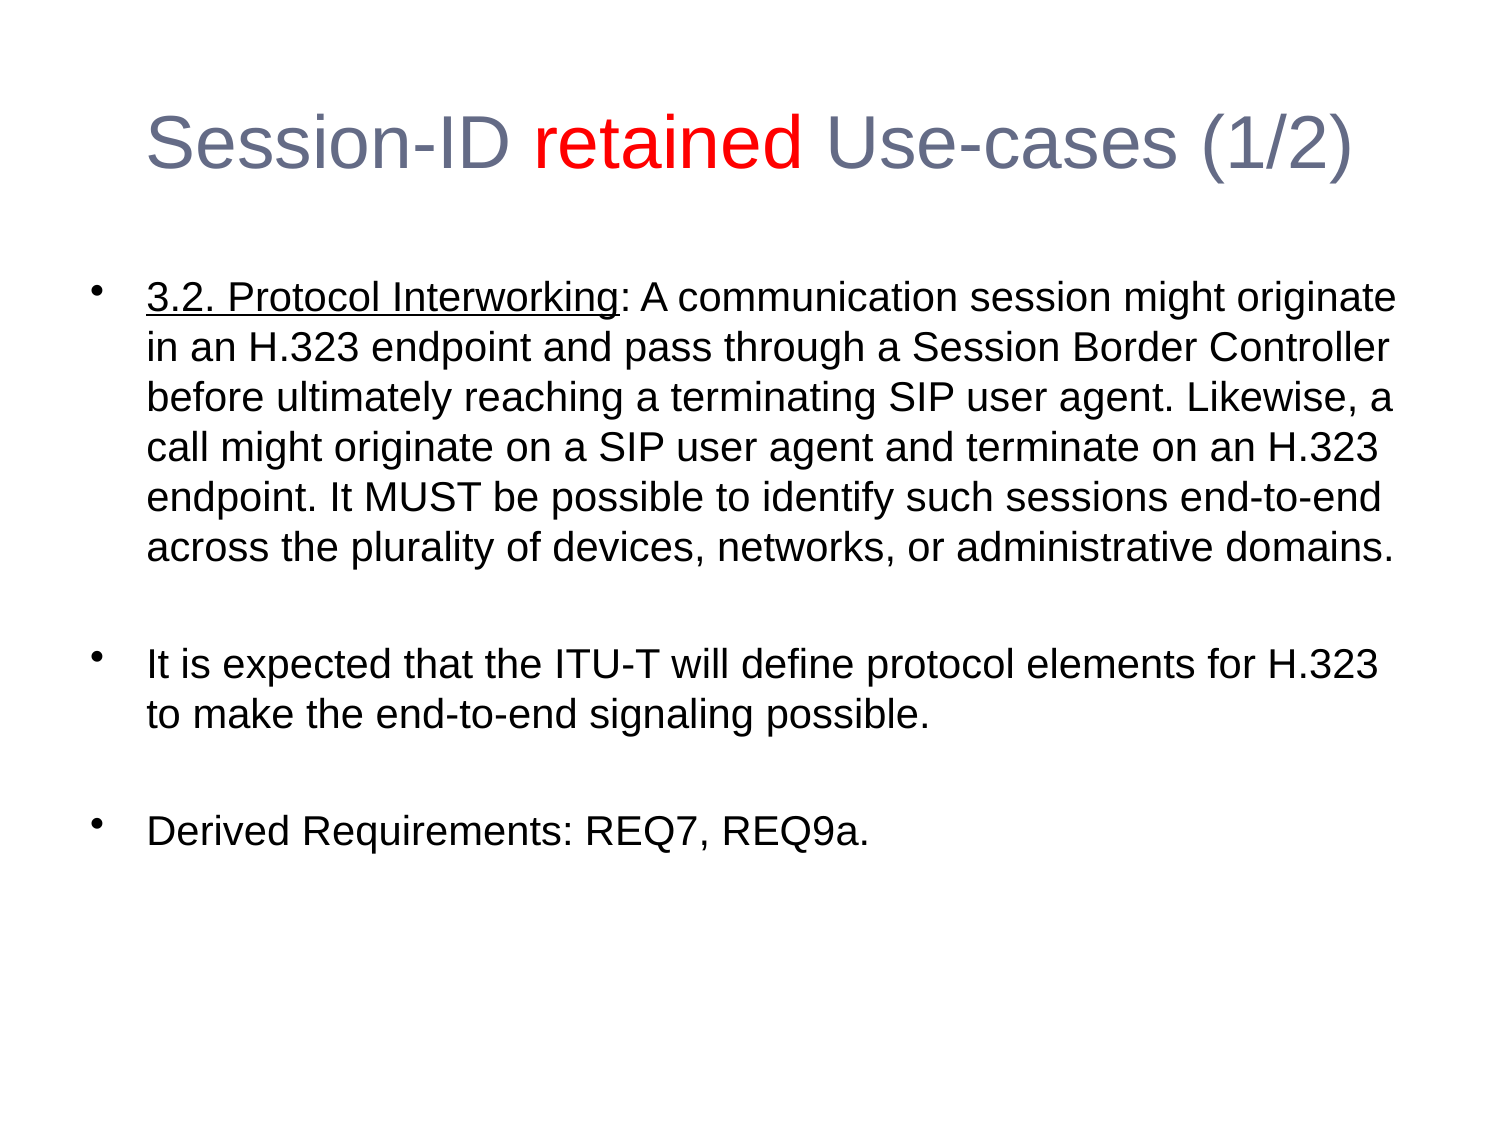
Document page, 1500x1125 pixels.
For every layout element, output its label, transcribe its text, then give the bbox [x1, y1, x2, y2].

list 3.2. Protocol Interworking: A communication session might originate in an H.323 endpoint and pass through a Session Border Controller before ultimately reaching a terminating SIP user agent. Likewise, a call might originate on a SIP user agent and terminate on an H.323 endpoint. It MUST be possible to identify such sessions end-to-end across the plurality of devices, networks, or administrative domains. It is expected that the ITU-T will define protocol elements for H.323 to make the end-to-end signaling possible. Derived Requirements: REQ7, REQ9a. [74, 262, 1426, 1006]
title Session-ID retained Use-cases (1/2) [74, 44, 1426, 233]
